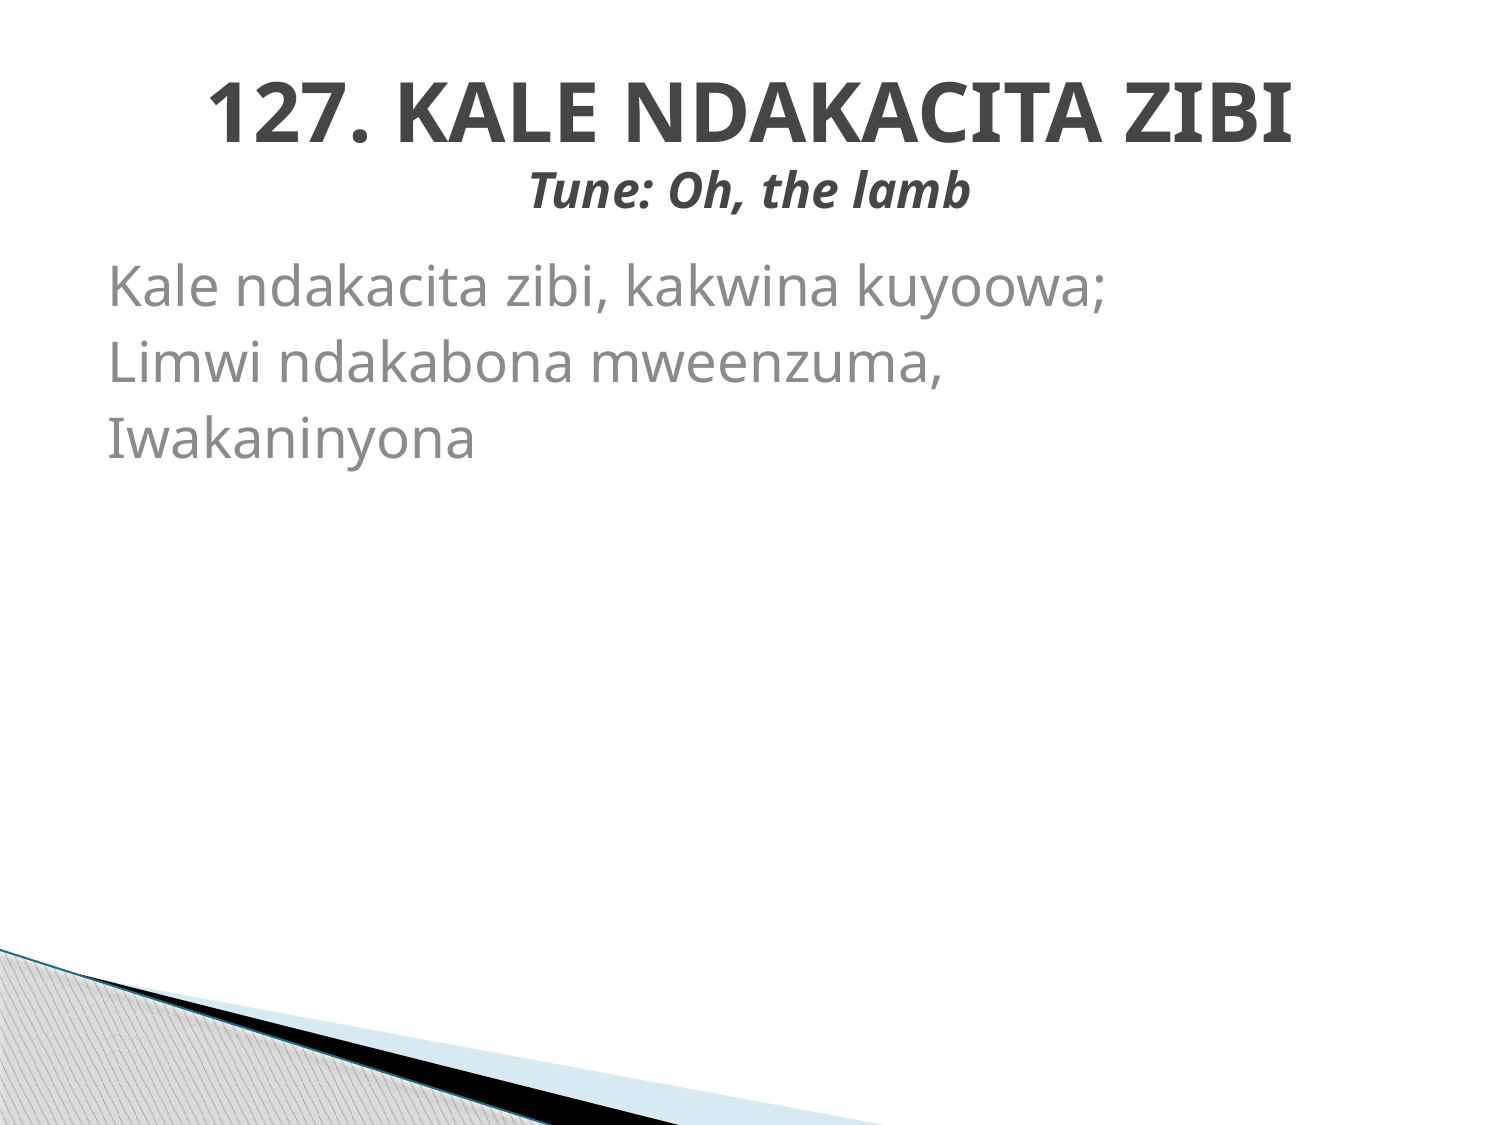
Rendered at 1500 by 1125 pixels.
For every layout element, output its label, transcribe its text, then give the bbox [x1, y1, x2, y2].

title 127. KALE NDAKACITA ZIBI Tune: Oh, the lamb [75, 45, 1425, 233]
list Kale ndakacita zibi, kakwina kuyoowa; Limwi ndakabona mweenzuma, Iwakaninyona [75, 243, 1425, 986]
